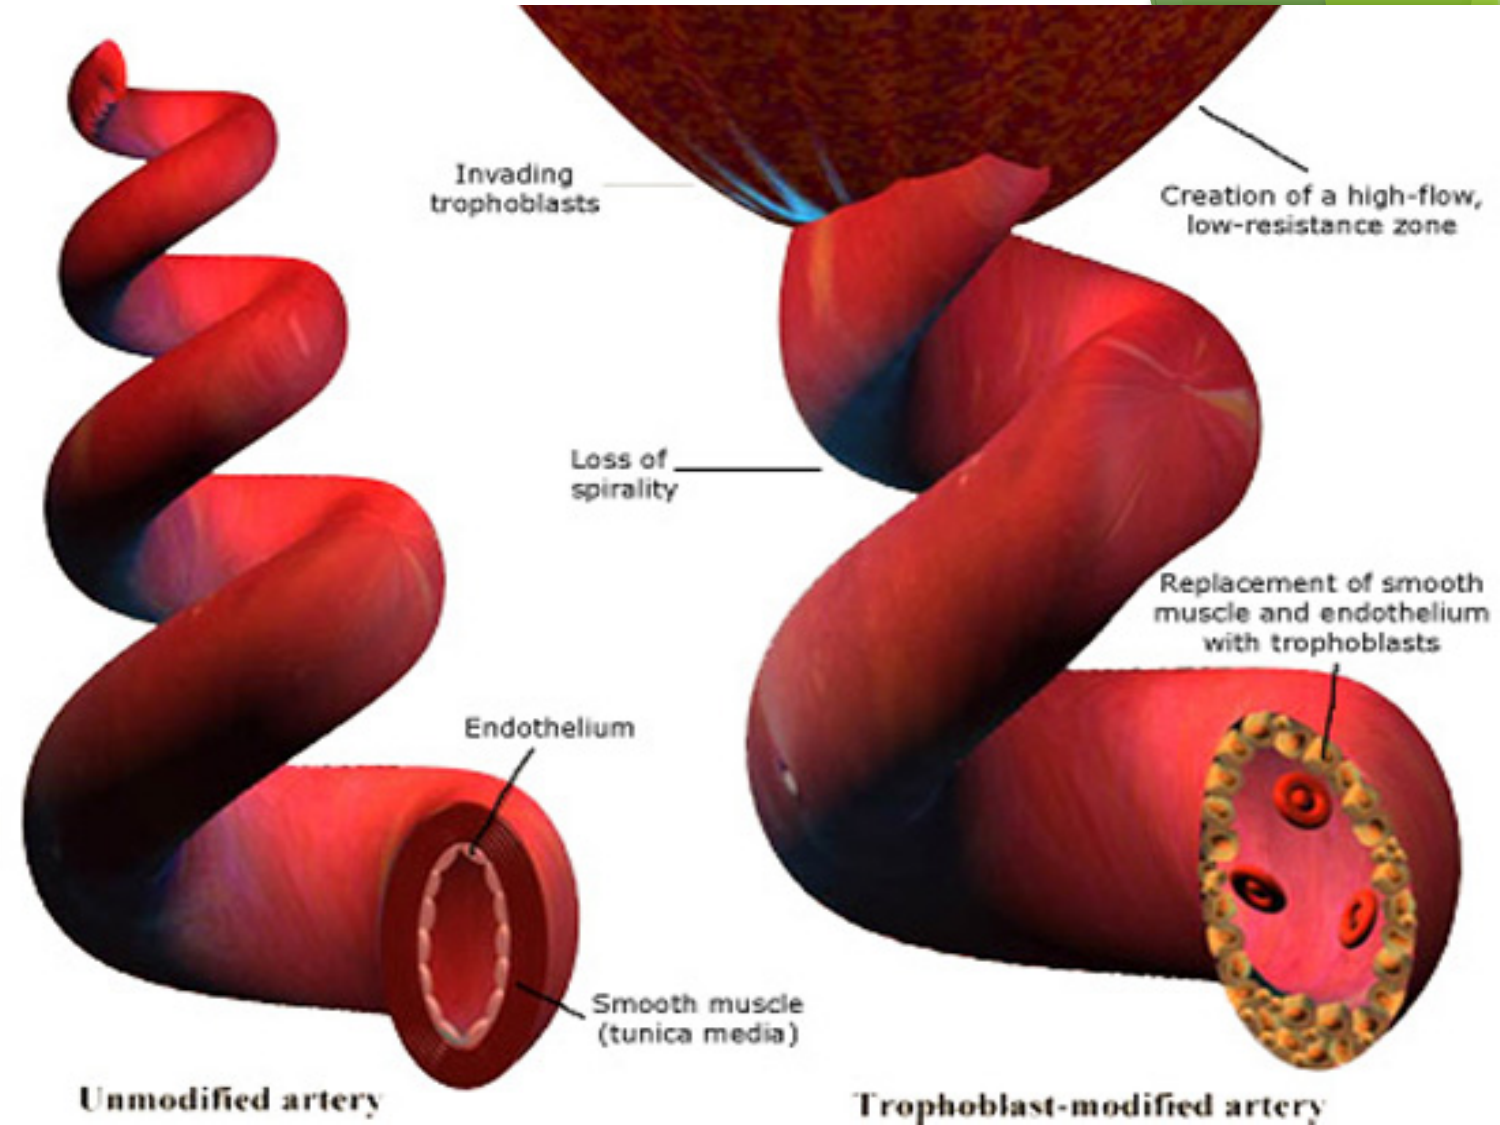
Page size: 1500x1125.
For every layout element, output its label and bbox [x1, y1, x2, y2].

list [0, 5, 1500, 1125]
